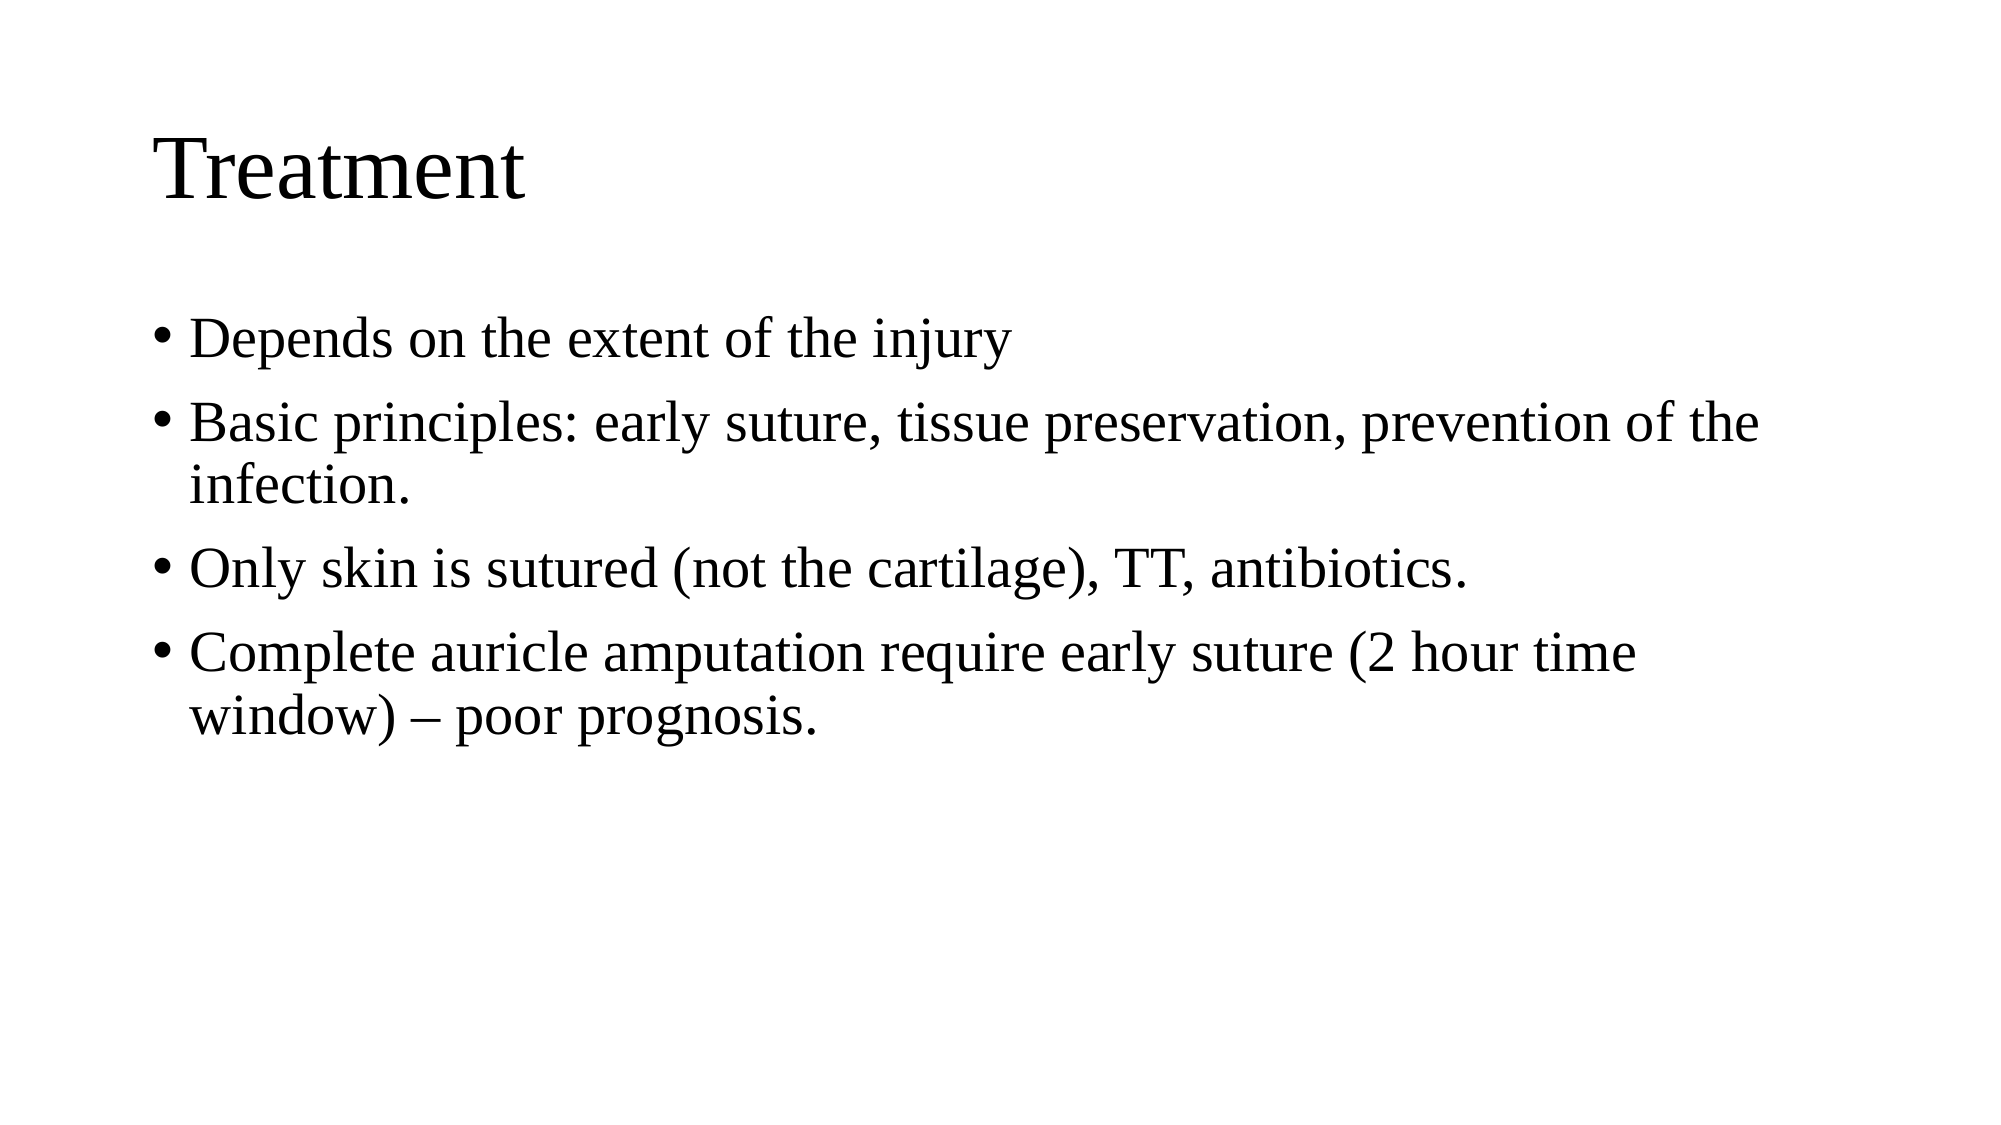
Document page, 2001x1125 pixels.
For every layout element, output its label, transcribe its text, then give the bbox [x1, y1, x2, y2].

title Treatment [137, 59, 1863, 278]
list Depends on the extent of the injury Basic principles: early suture, tissue preservation, prevention of the infection. Only skin is sutured (not the cartilage), TT, antibiotics. Complete auricle amputation require early suture (2 hour time window) – poor prognosis. [137, 299, 1863, 1014]
